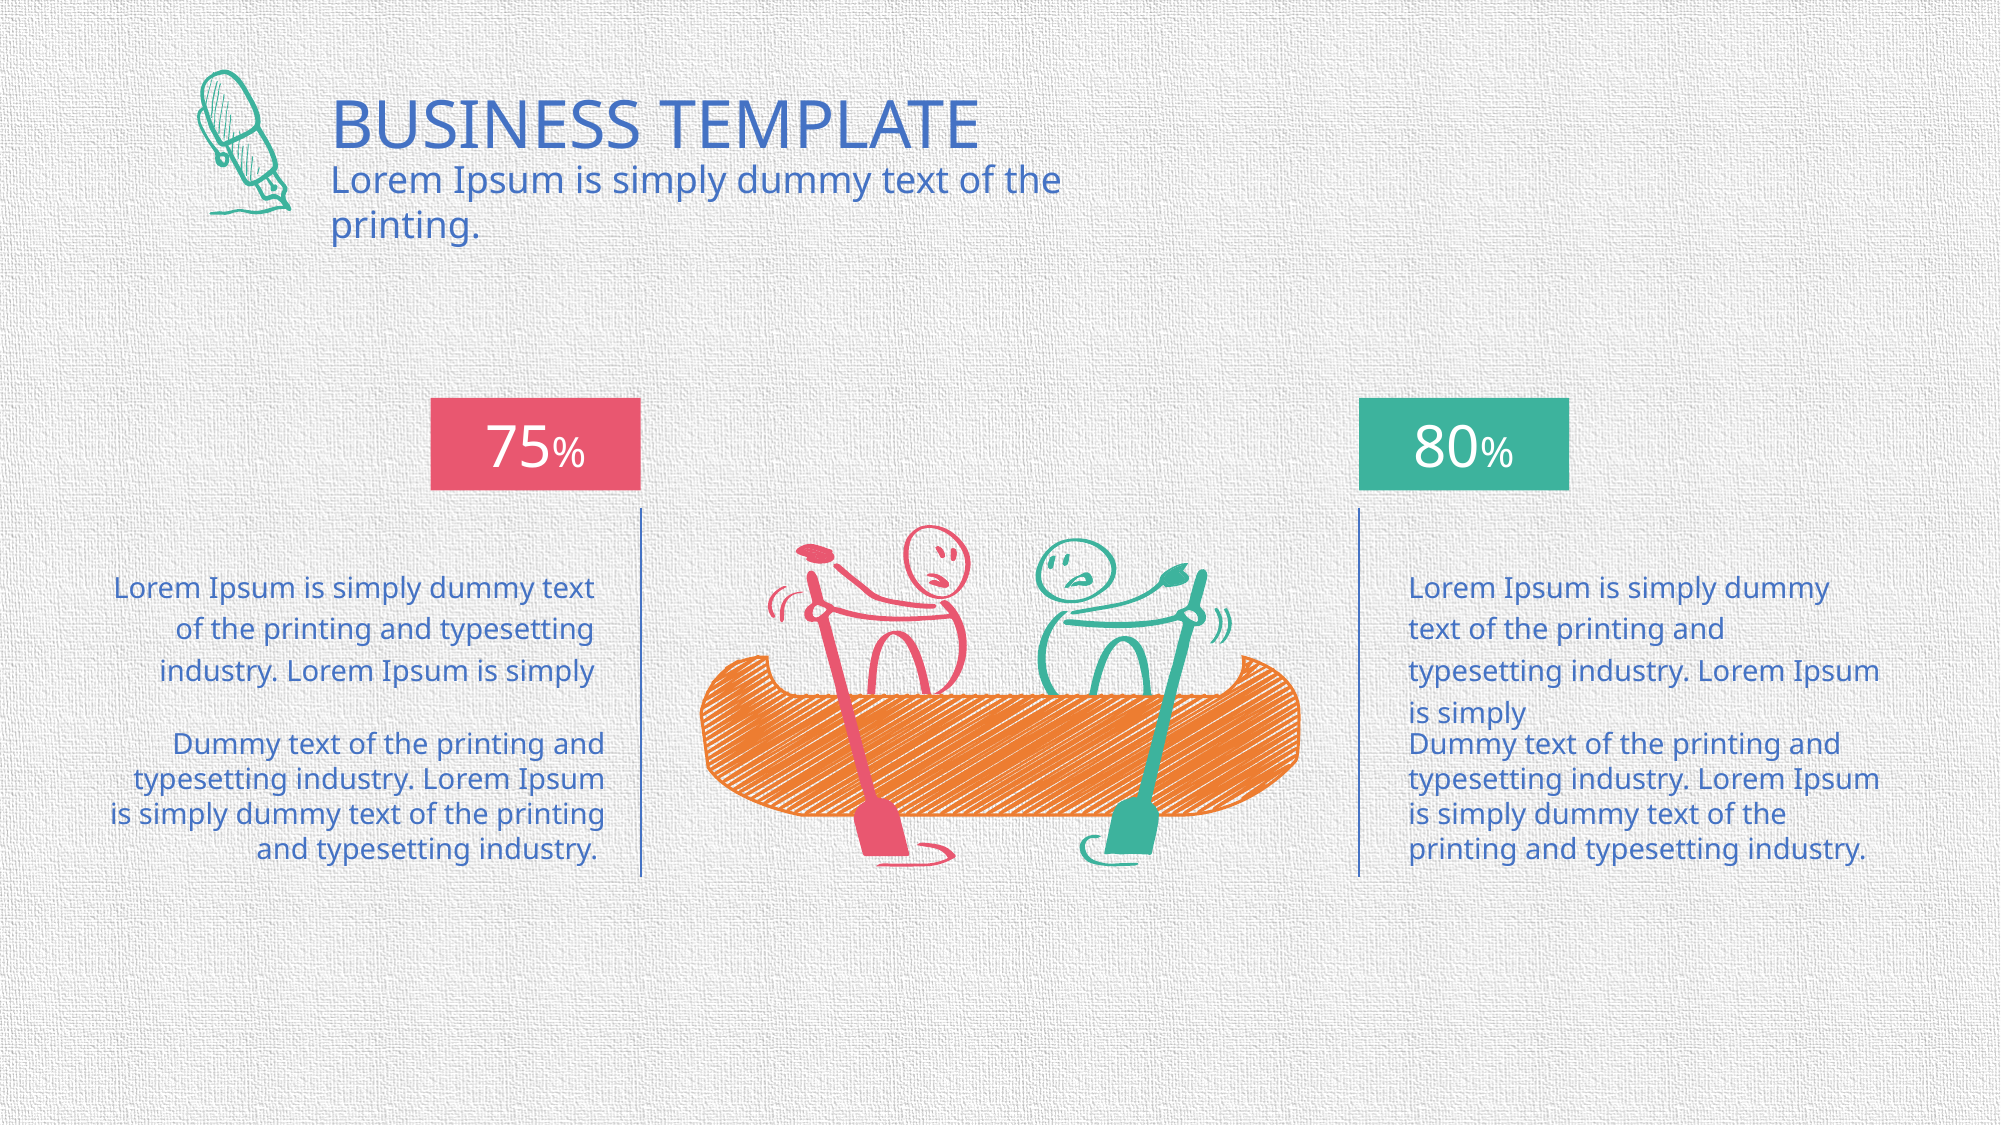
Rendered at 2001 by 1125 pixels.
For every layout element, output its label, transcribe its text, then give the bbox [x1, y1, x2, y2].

picture [0, 0, 2001, 1125]
text_box Lorem Ipsum is simply dummy text of the printing and typesetting industry. Lorem Ipsum is simply [89, 554, 610, 696]
text_box 80% [1358, 397, 1570, 491]
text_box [700, 525, 1300, 867]
text_box Lorem Ipsum is simply dummy text of the printing and typesetting industry. Lorem Ipsum is simply [1393, 554, 1902, 718]
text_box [194, 68, 292, 215]
text_box Dummy text of the printing and typesetting industry. Lorem Ipsum is simply dummy text of the printing and typesetting industry. [90, 718, 621, 873]
text_box 75% [430, 397, 642, 491]
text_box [315, 74, 1198, 210]
text_box Dummy text of the printing and typesetting industry. Lorem Ipsum is simply dummy text of the printing and typesetting industry. [1393, 718, 1911, 873]
